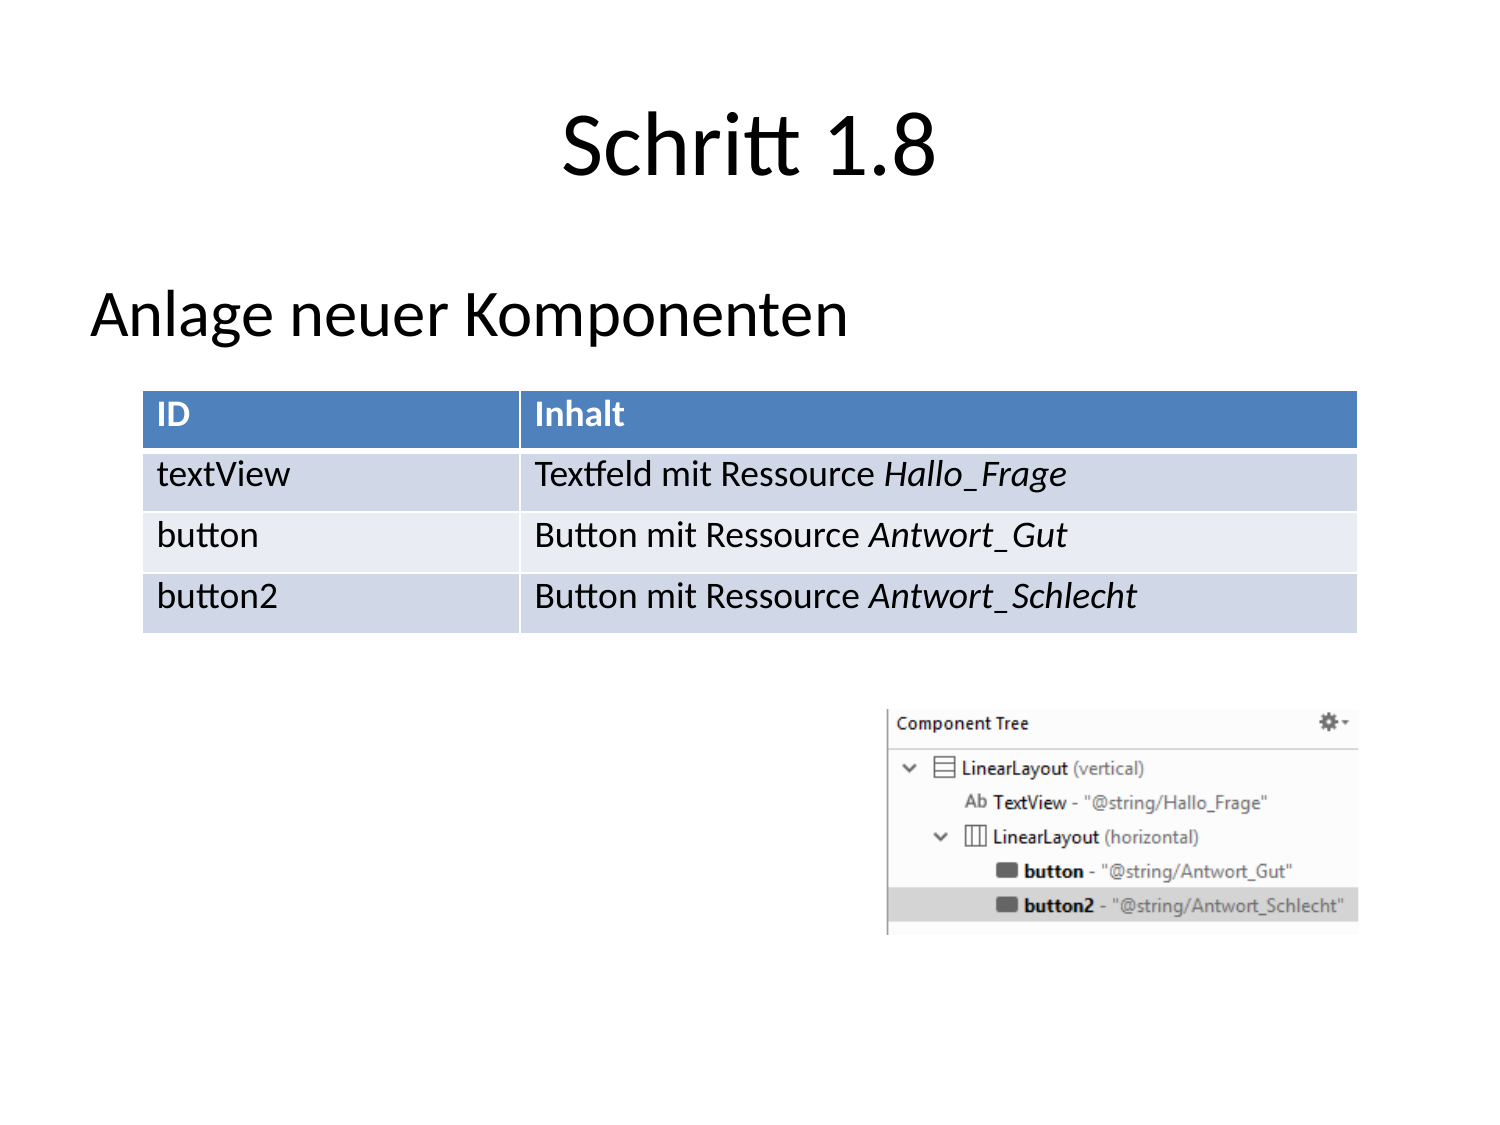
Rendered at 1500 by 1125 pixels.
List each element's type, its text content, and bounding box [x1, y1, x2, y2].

table_cell textView [143, 454, 519, 511]
table_header ID [143, 391, 519, 448]
table_cell Textfeld mit Ressource Hallo_Frage [521, 454, 1357, 511]
title Schritt 1.8 [75, 45, 1425, 233]
picture [885, 709, 1359, 935]
table_header Inhalt [521, 391, 1357, 448]
table_cell Button mit Ressource Antwort_Schlecht [521, 574, 1357, 633]
table_cell button [143, 513, 519, 572]
table_cell button2 [143, 574, 519, 633]
table_cell Button mit Ressource Antwort_Gut [521, 513, 1357, 572]
list Anlage neuer Komponenten [75, 262, 1425, 1005]
